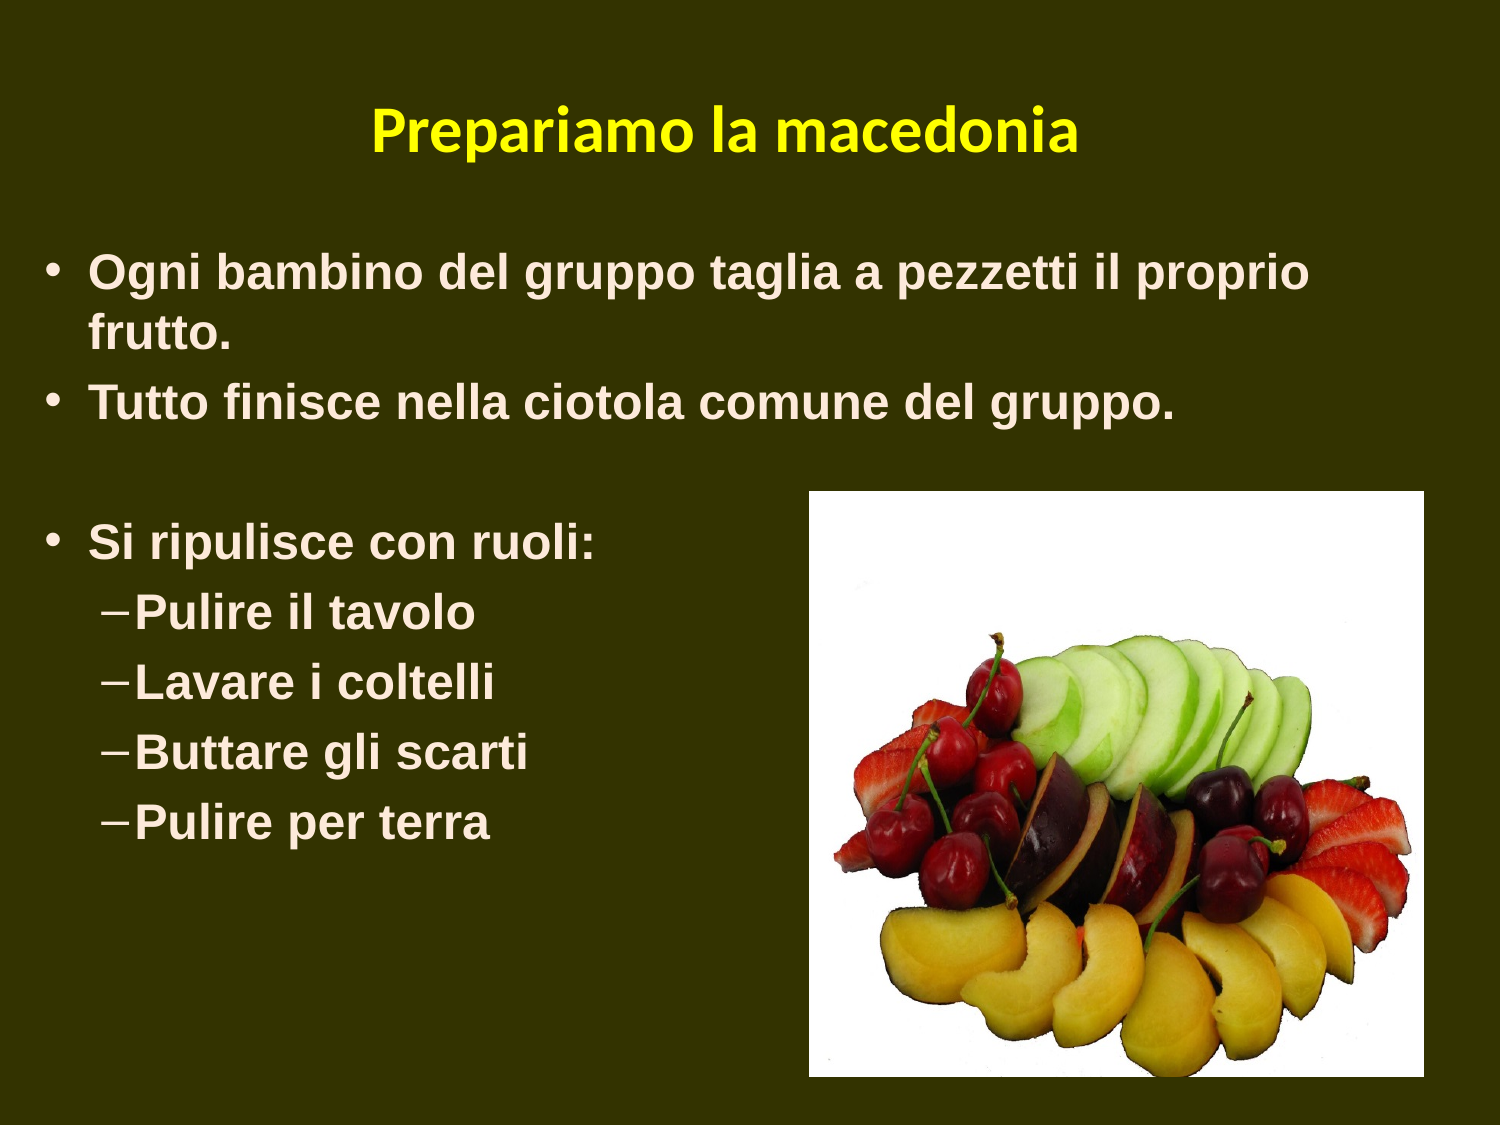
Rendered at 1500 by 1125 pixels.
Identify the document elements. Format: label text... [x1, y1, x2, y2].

list Ogni bambino del gruppo taglia a pezzetti il proprio frutto. Tutto finisce nella ciotola comune del gruppo. Si ripulisce con ruoli: Pulire il tavolo Lavare i coltelli Buttare gli scarti Pulire per terra [29, 231, 1436, 1125]
picture [808, 491, 1424, 1078]
title Prepariamo la macedonia [88, 78, 1364, 174]
